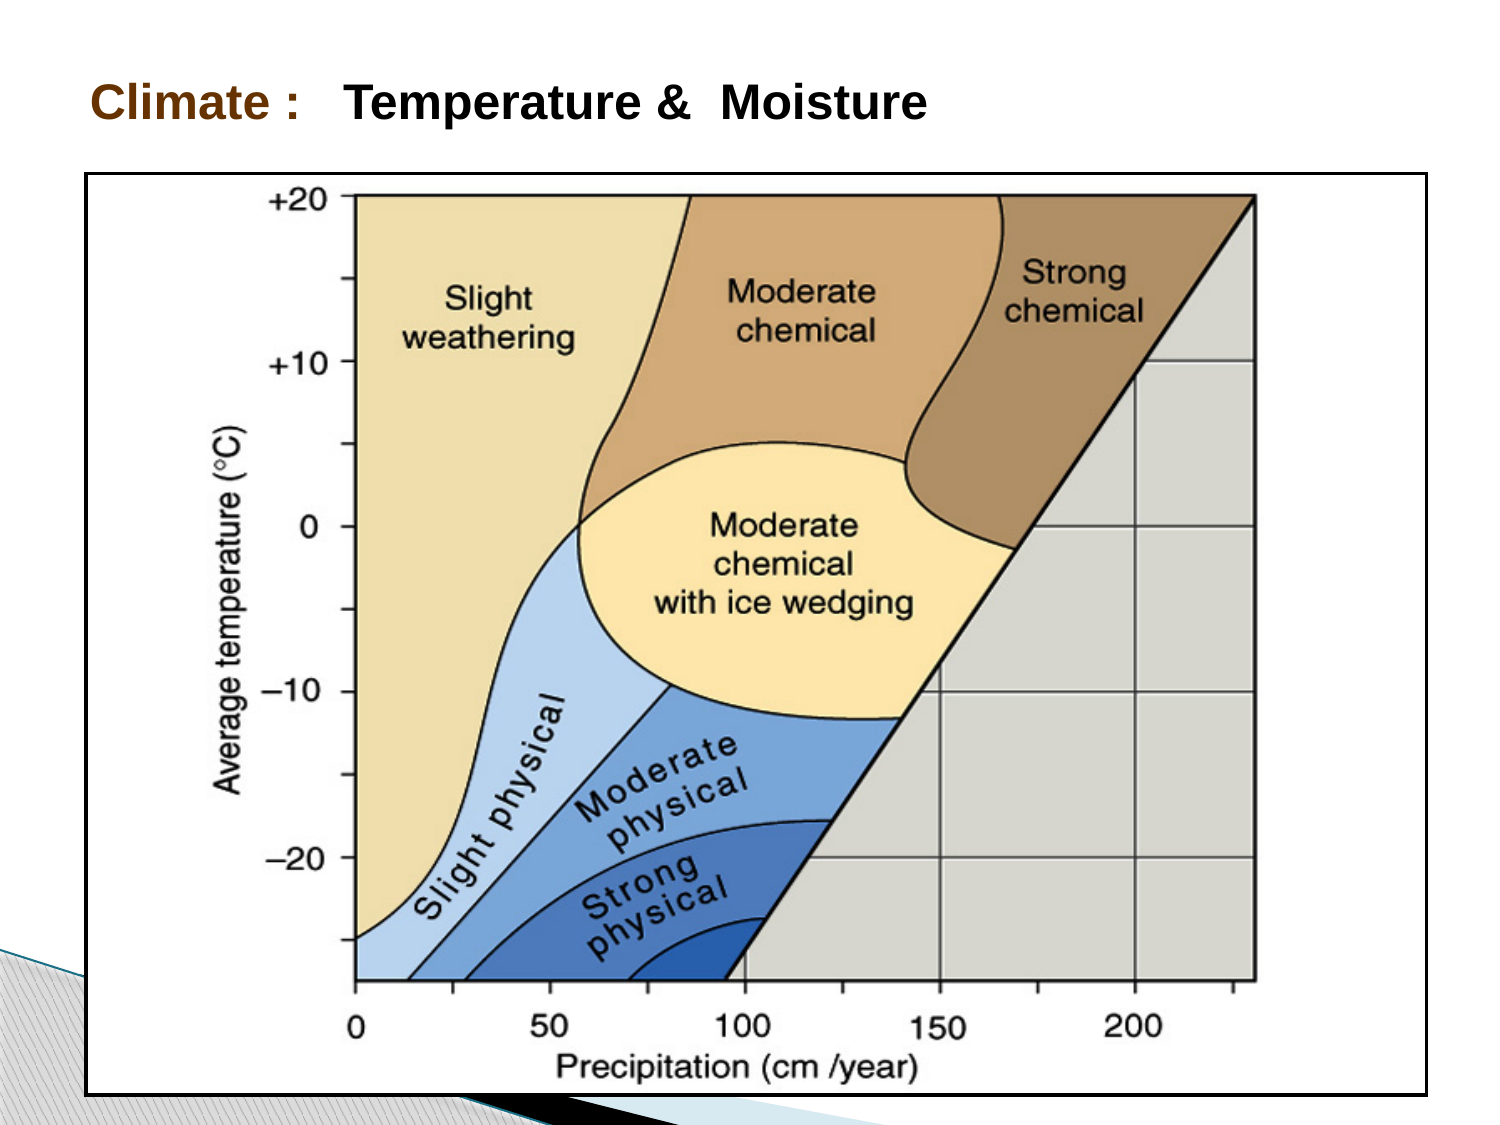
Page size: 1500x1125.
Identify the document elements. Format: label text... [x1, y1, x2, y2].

picture [87, 174, 1426, 1094]
text_box Climate : Temperature & Moisture [74, 62, 1113, 138]
